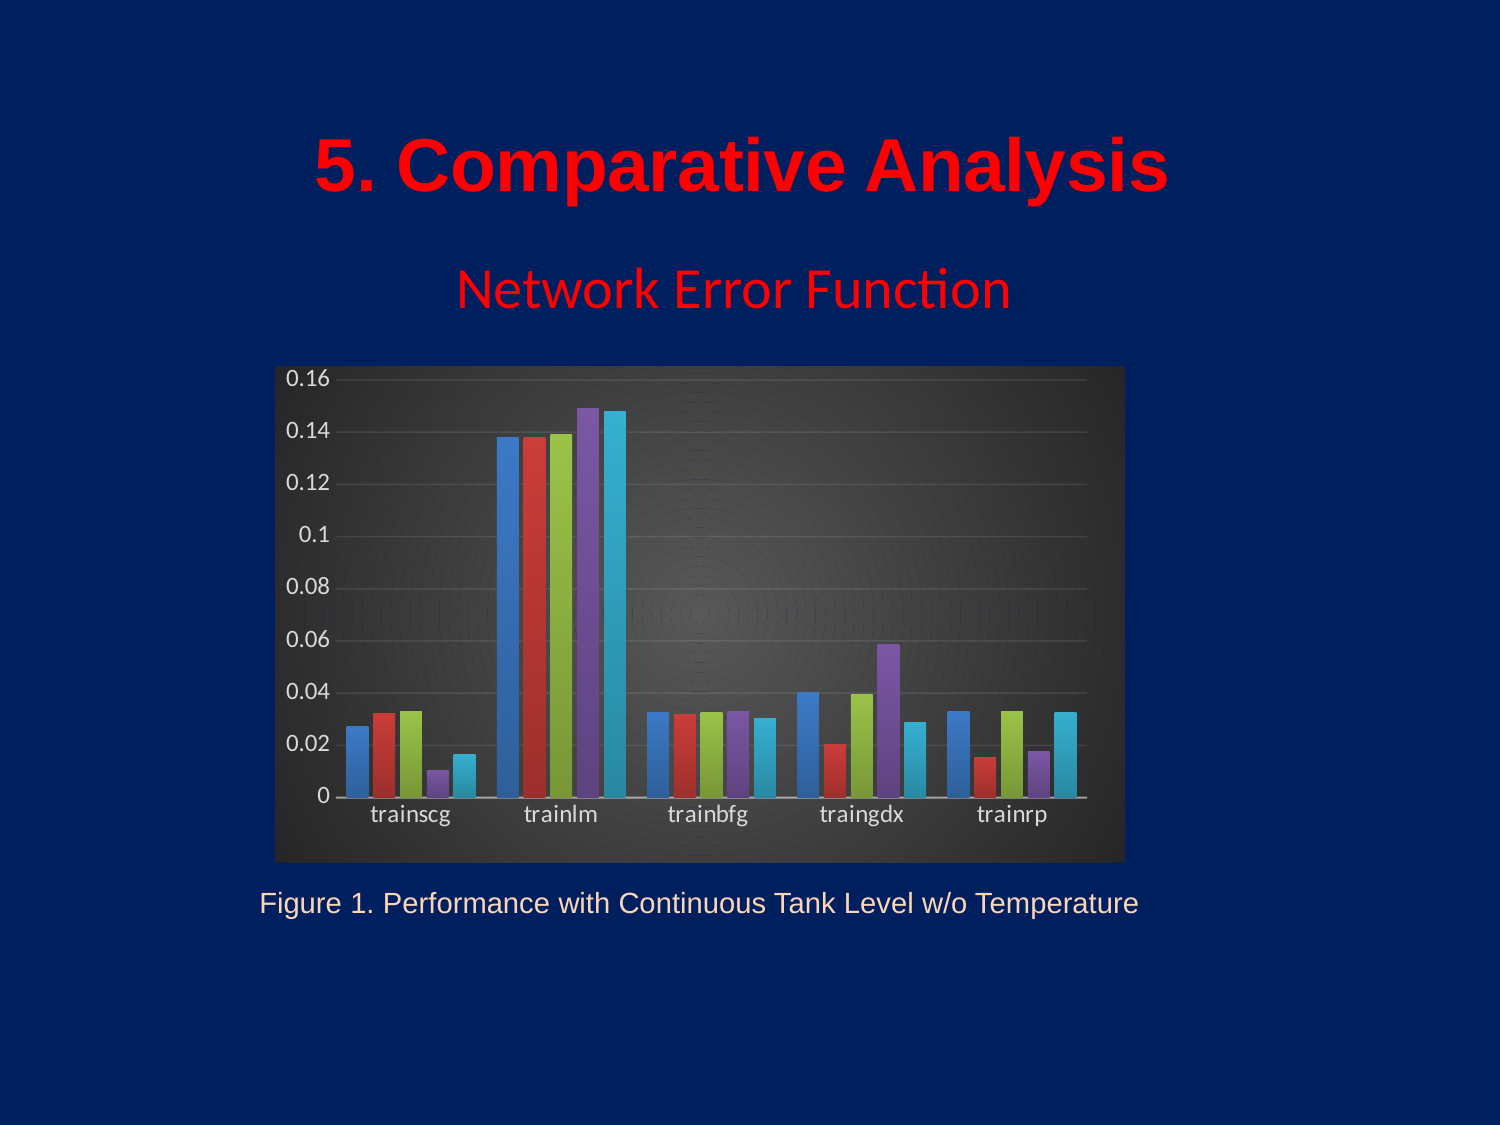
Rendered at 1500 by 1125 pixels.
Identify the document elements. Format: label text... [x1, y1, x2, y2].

text_box 5. Comparative Analysis [70, 116, 1413, 207]
chart [274, 366, 1126, 863]
text_box Figure 1. Performance with Continuous Tank Level w/o Temperature [62, 872, 1200, 928]
text_box Network Error Function [441, 242, 1027, 328]
